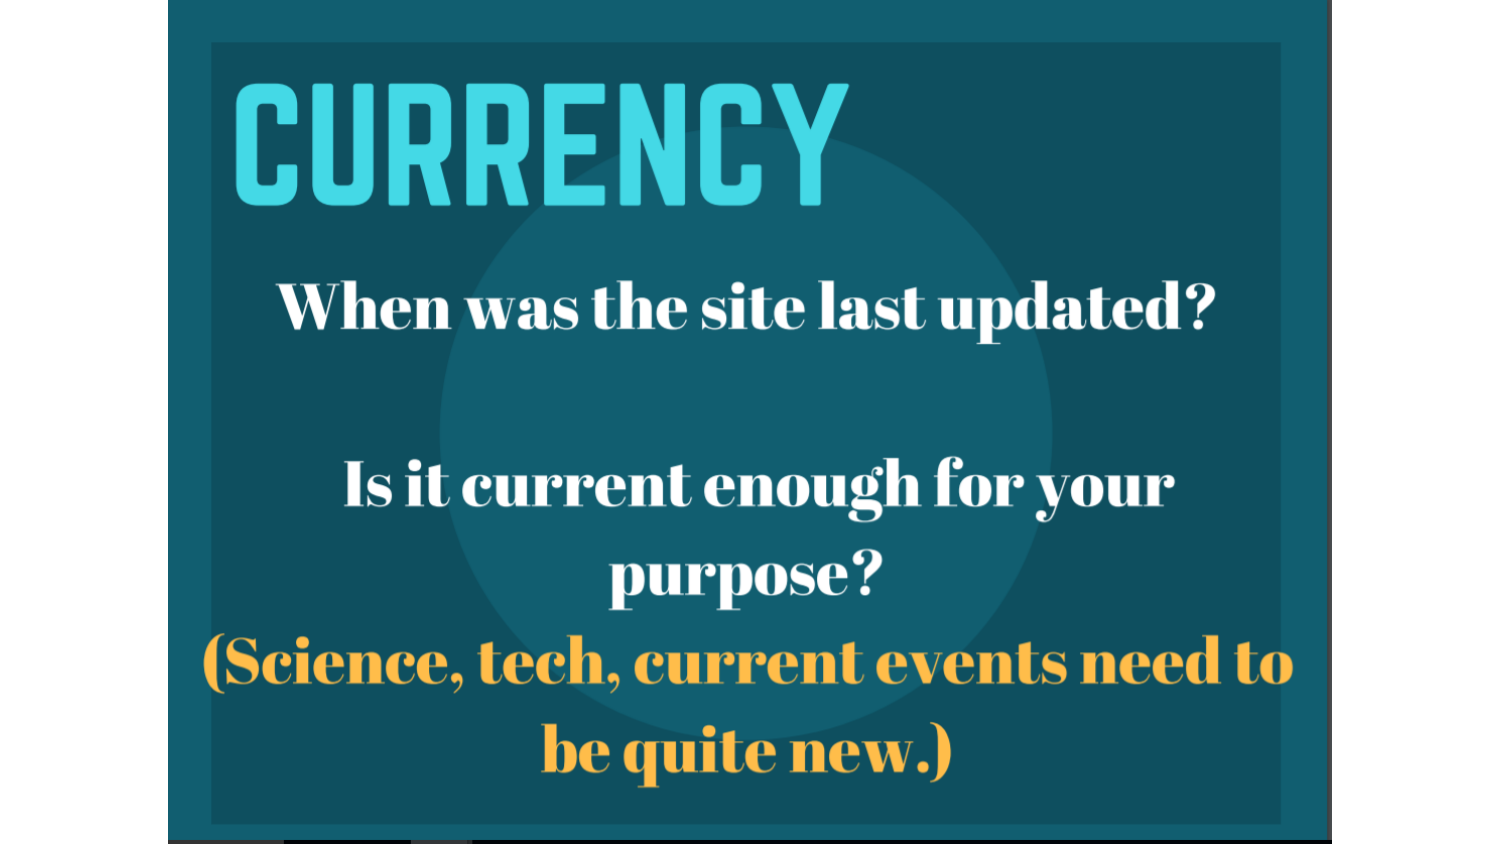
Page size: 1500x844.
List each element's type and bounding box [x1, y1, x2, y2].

picture [168, 0, 1332, 844]
